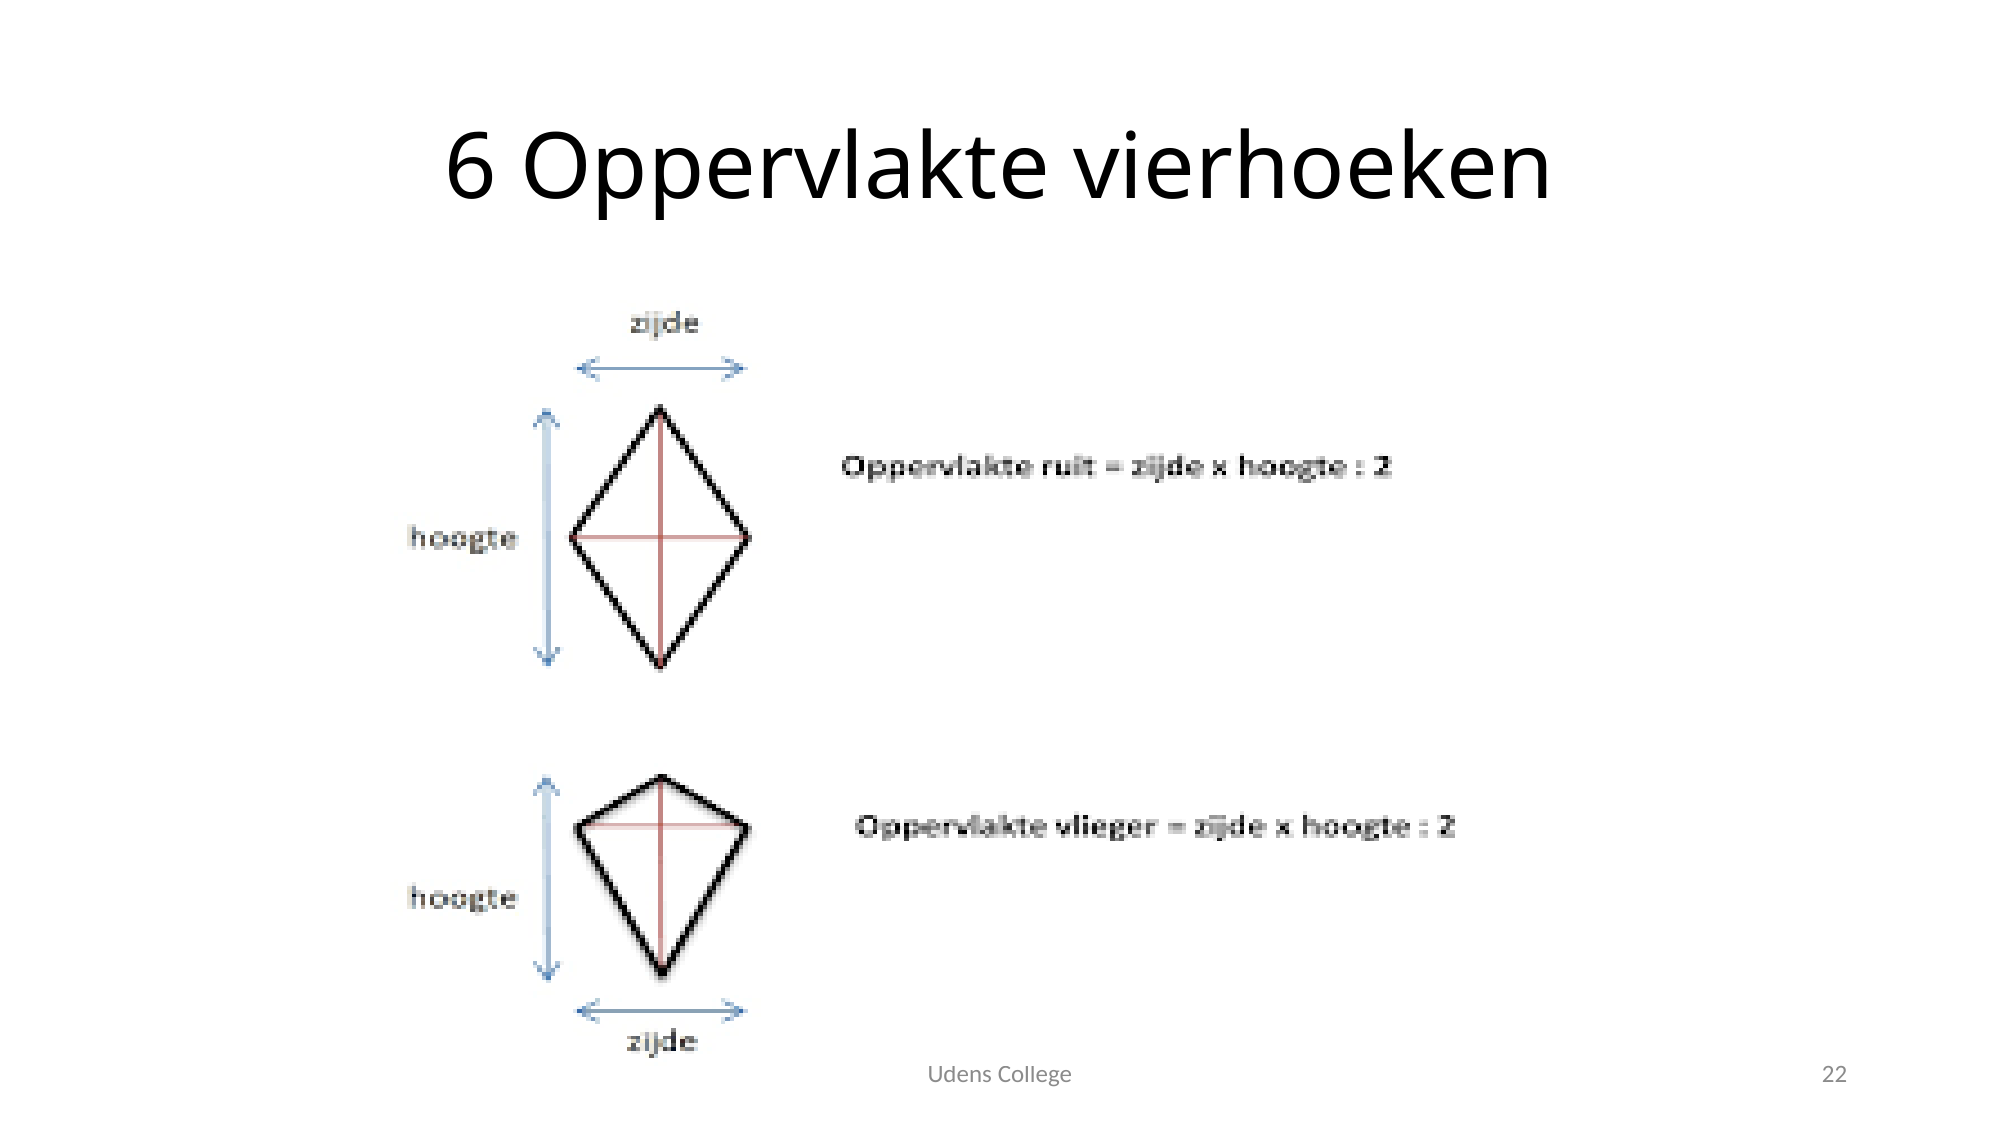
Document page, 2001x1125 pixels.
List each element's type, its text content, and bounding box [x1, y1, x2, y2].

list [389, 300, 1491, 1066]
footer Udens College [662, 1066, 1338, 1103]
slide_number 22 [1412, 1042, 1863, 1103]
title 6 Oppervlakte vierhoeken [137, 59, 1863, 278]
